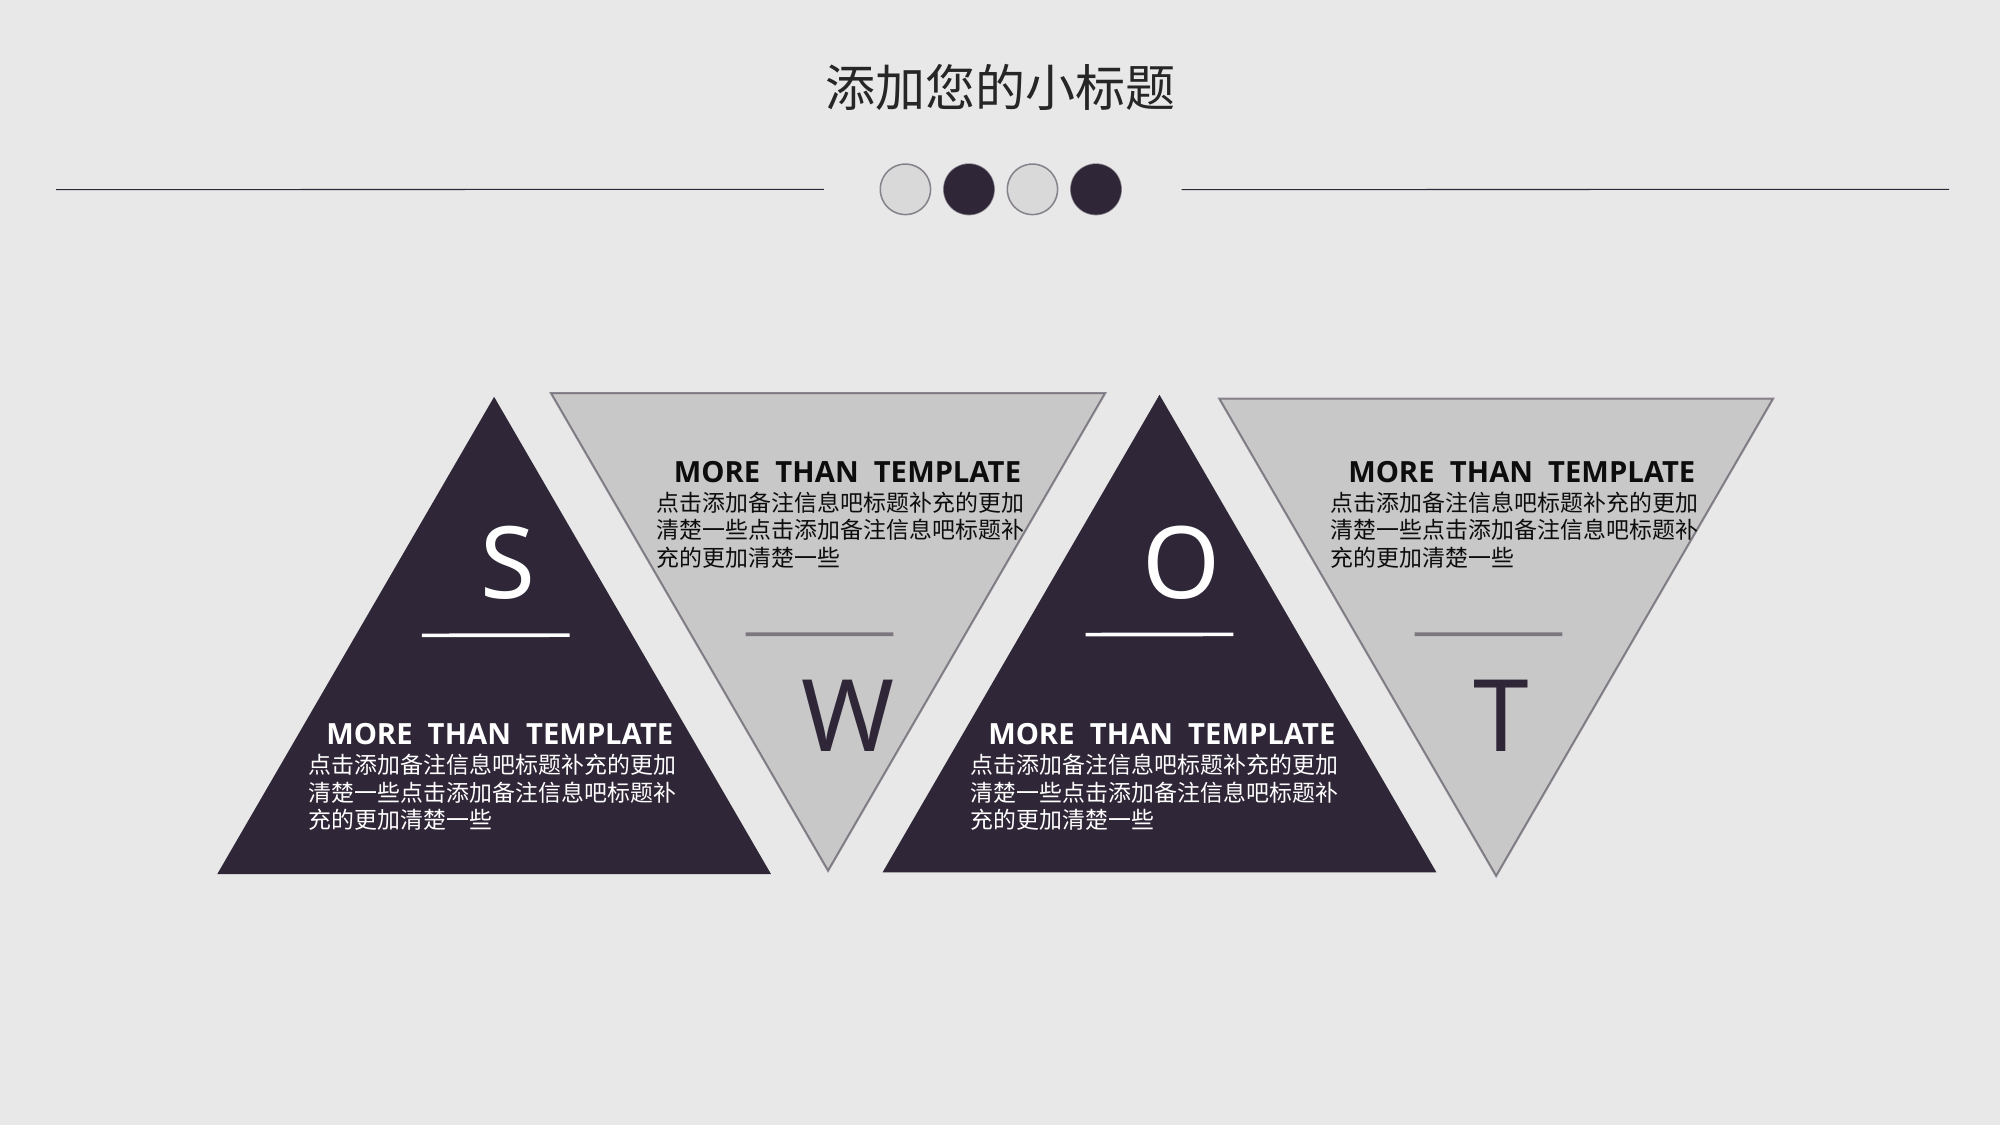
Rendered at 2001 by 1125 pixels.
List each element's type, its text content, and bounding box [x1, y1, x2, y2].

text_box [1371, 661, 1411, 730]
text_box [1363, 745, 1437, 873]
text_box T [1411, 661, 1544, 779]
text_box [217, 743, 293, 875]
text_box [706, 661, 738, 716]
text_box [550, 393, 1106, 549]
text_box [698, 748, 772, 875]
text_box [1219, 398, 1774, 566]
text_box [1103, 394, 1216, 491]
text_box W [738, 661, 910, 779]
text_box MORE THAN TEMPLATE 点击添加备注信息吧标题补充的更加清楚一些点击添加备注信息吧标题补充的更加清楚一些 [956, 703, 1363, 923]
text_box [774, 779, 882, 871]
text_box [882, 745, 956, 873]
text_box S [418, 491, 551, 627]
text_box MORE THAN TEMPLATE 点击添加备注信息吧标题补充的更加清楚一些点击添加备注信息吧标题补充的更加清楚一些 [641, 441, 1055, 661]
text_box [439, 396, 549, 491]
text_box 添加您的小标题 [810, 49, 1190, 124]
text_box [316, 494, 672, 703]
text_box [980, 509, 1339, 703]
text_box [1439, 661, 1621, 876]
text_box [910, 661, 950, 730]
text_box MORE THAN TEMPLATE 点击添加备注信息吧标题补充的更加清楚一些点击添加备注信息吧标题补充的更加清楚一些 [293, 703, 698, 923]
text_box O [1093, 491, 1236, 627]
text_box MORE THAN TEMPLATE 点击添加备注信息吧标题补充的更加清楚一些点击添加备注信息吧标题补充的更加清楚一些 [1316, 441, 1724, 661]
